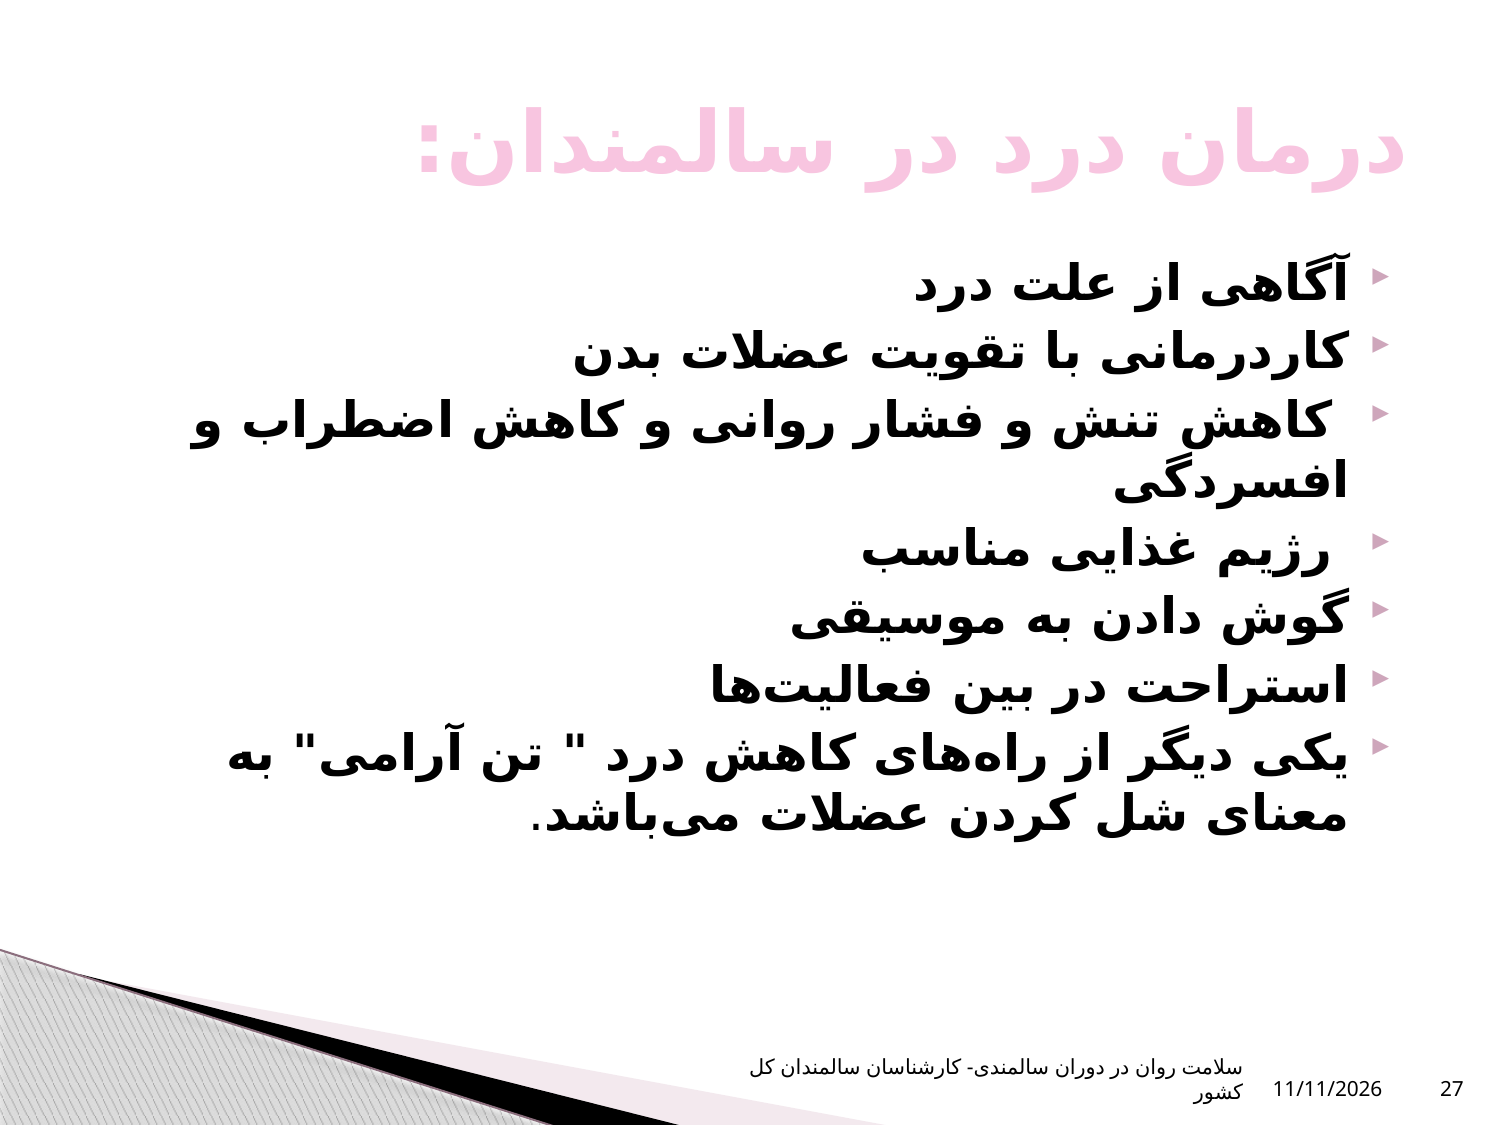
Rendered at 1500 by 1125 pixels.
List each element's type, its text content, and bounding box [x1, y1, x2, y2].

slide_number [1258, 1051, 1418, 1112]
title درمان درد در سالمندان: [75, 45, 1425, 233]
slide_number 27 [1418, 1051, 1479, 1112]
list آگاهی از علت درد کاردرمانی با تقویت عضلات بدن کاهش تنش و فشار روانی و کاهش اضطراب و افسردگی رژیم غذایی مناسب گوش دادن به موسیقی استراحت در بین فعالیت‌ها یکی دیگر از راه‌های کاهش درد " تن آرامی" به معنای شل کردن عضلات می‌باشد. [75, 243, 1425, 986]
footer سلامت روان در دوران سالمندی- کارشناسان سالمندان کل کشور [718, 1051, 1258, 1112]
